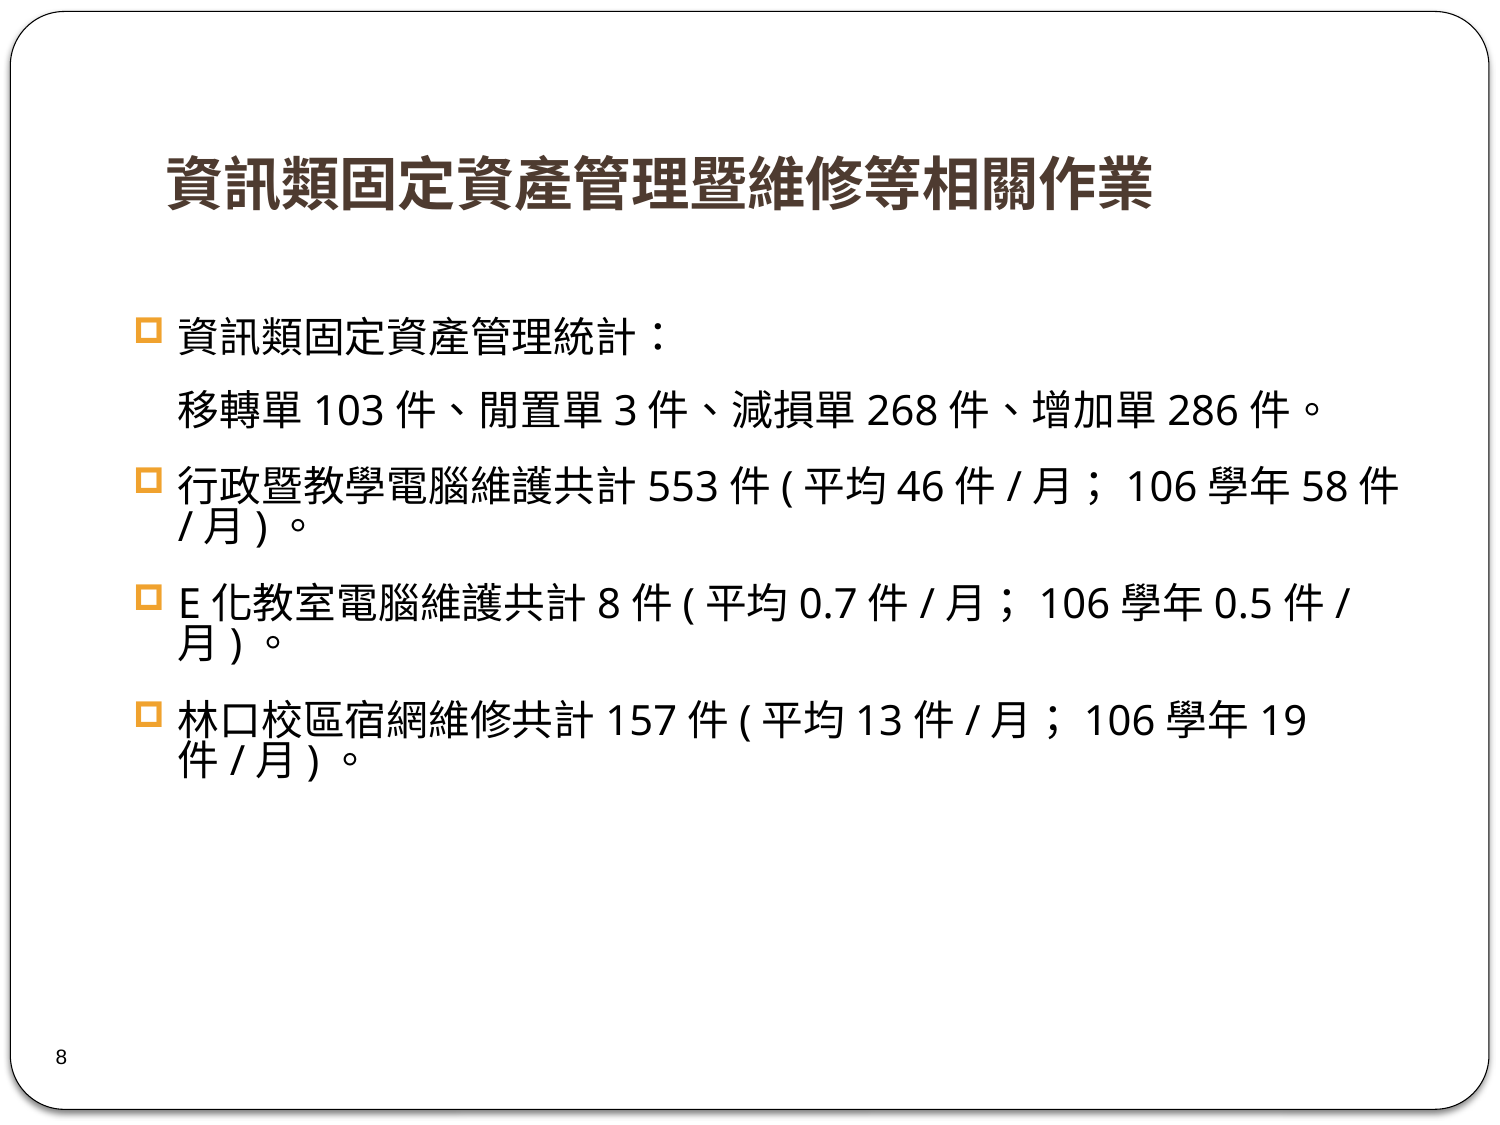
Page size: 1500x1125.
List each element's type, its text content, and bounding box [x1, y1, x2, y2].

title 資訊類固定資產管理暨維修等相關作業 [150, 45, 1425, 233]
slide_number 8 [23, 1018, 99, 1094]
list 資訊類固定資產管理統計： 移轉單103件、閒置單3件、減損單268件、增加單286件。 行政暨教學電腦維護共計553件(平均46件/月；106學年58件/月)。 E化教室電腦維護共計8件(平均0.7件/月；106學年0.5件/月)。 林口校區宿網維修共計157件(平均13件/月；106學年19件/月)。 [118, 236, 1418, 945]
